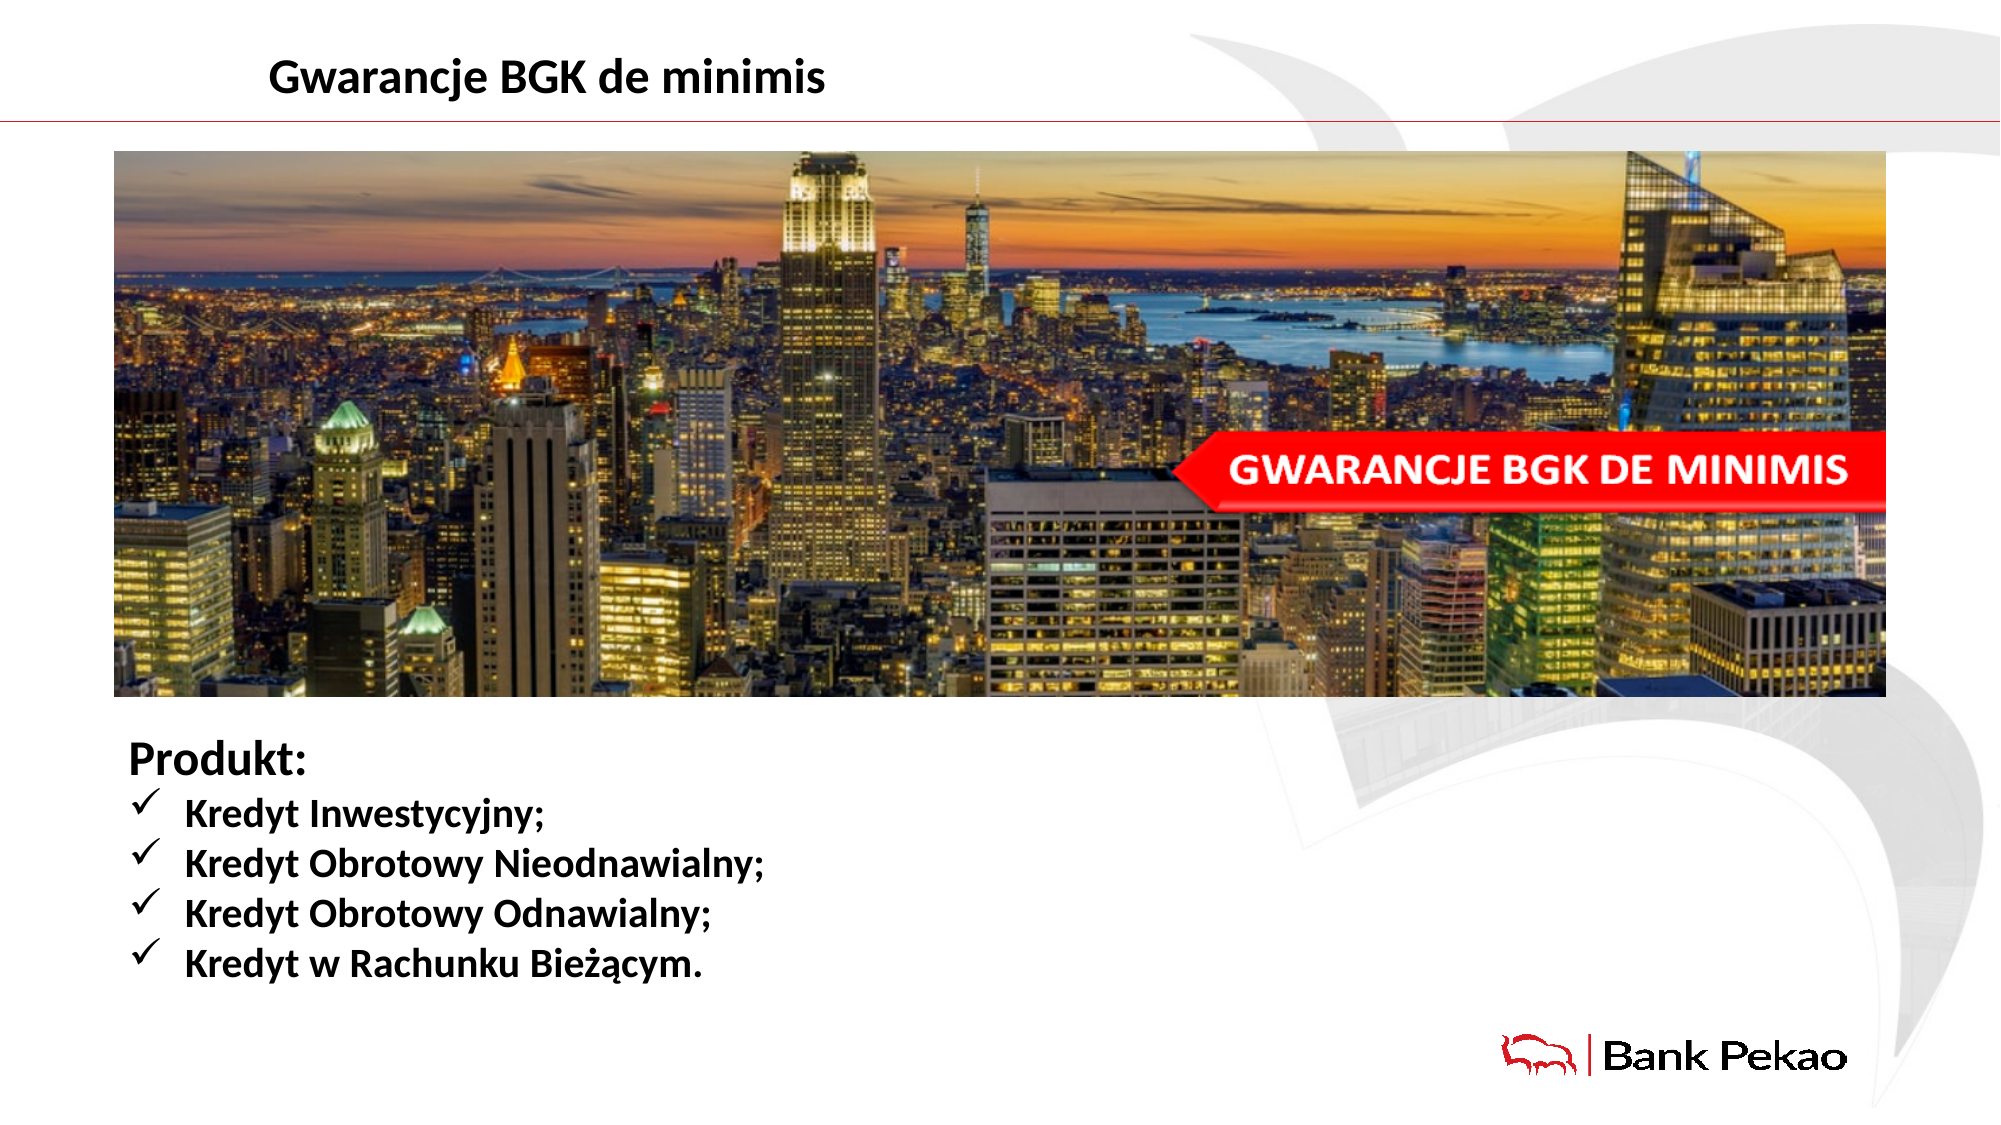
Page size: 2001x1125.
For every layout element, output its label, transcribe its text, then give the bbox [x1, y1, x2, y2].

picture [0, 122, 2000, 1125]
picture [0, 0, 2000, 121]
text_box Gwarancje BGK de minimis [253, 54, 1476, 101]
text_box Produkt: Kredyt Inwestycyjny; Kredyt Obrotowy Nieodnawialny; Kredyt Obrotowy Odnawialny; Kredyt w Rachunku Bieżącym. [114, 717, 1115, 1038]
